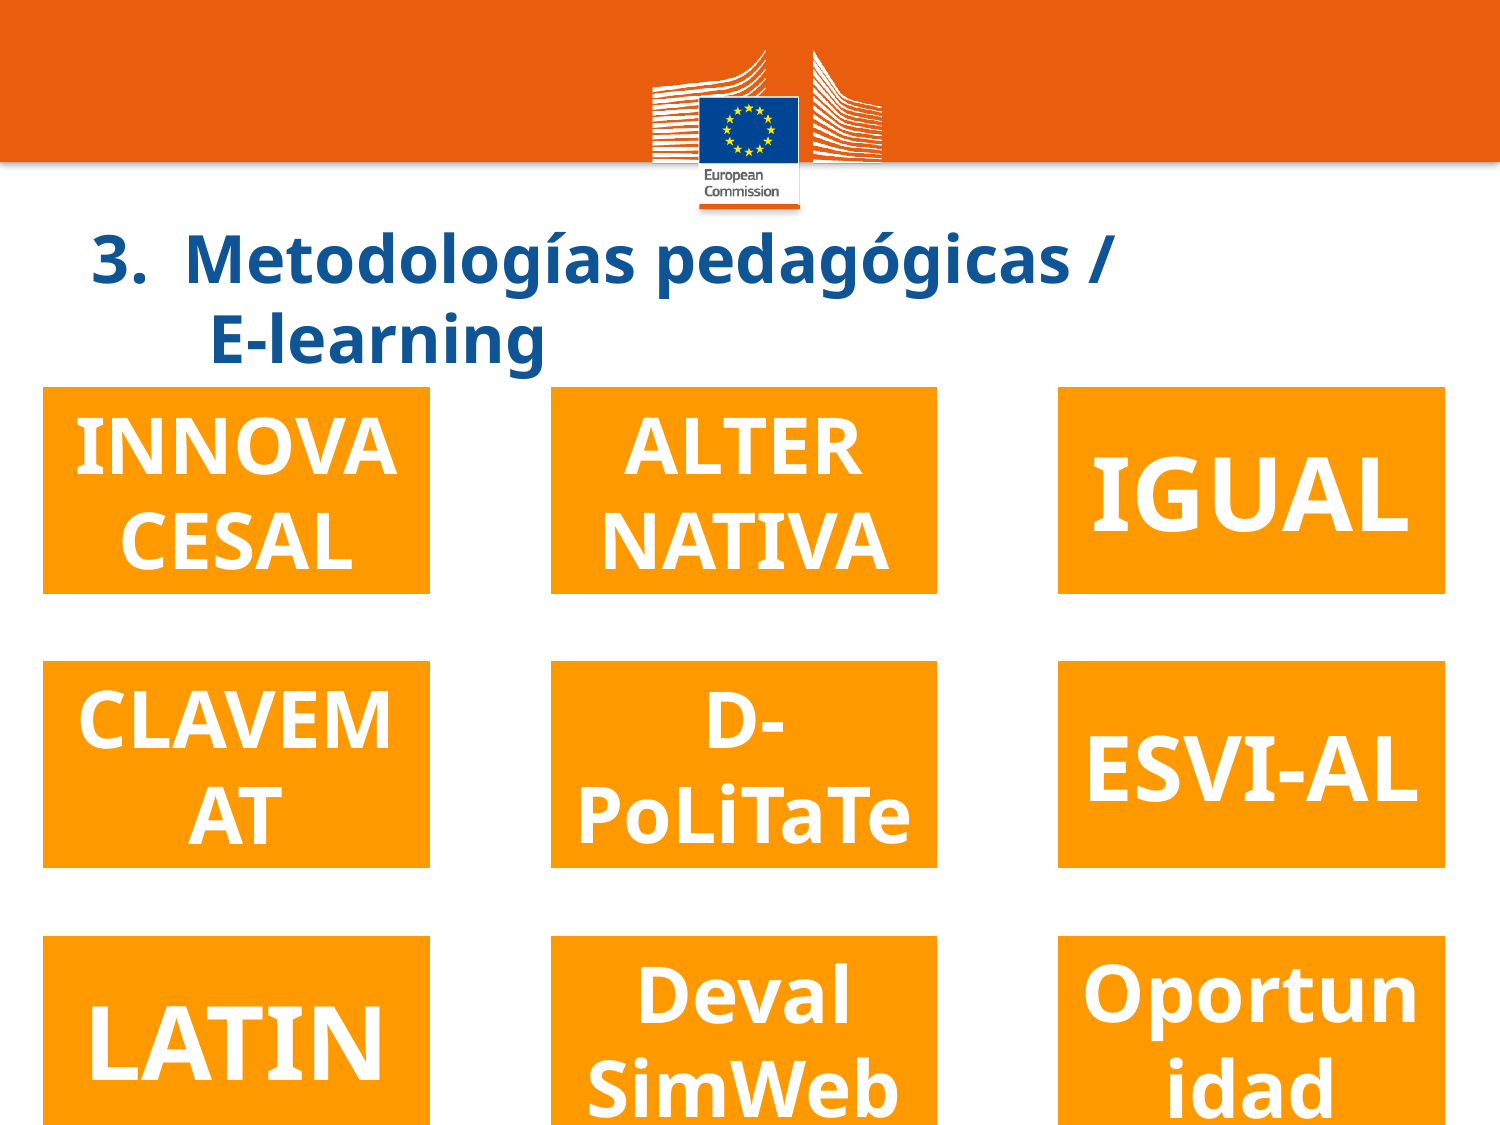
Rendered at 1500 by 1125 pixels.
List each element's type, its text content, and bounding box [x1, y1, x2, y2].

picture [615, 50, 882, 231]
title 3. Metodologías pedagógicas / E-learning [76, 231, 1428, 362]
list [41, 385, 1448, 1071]
